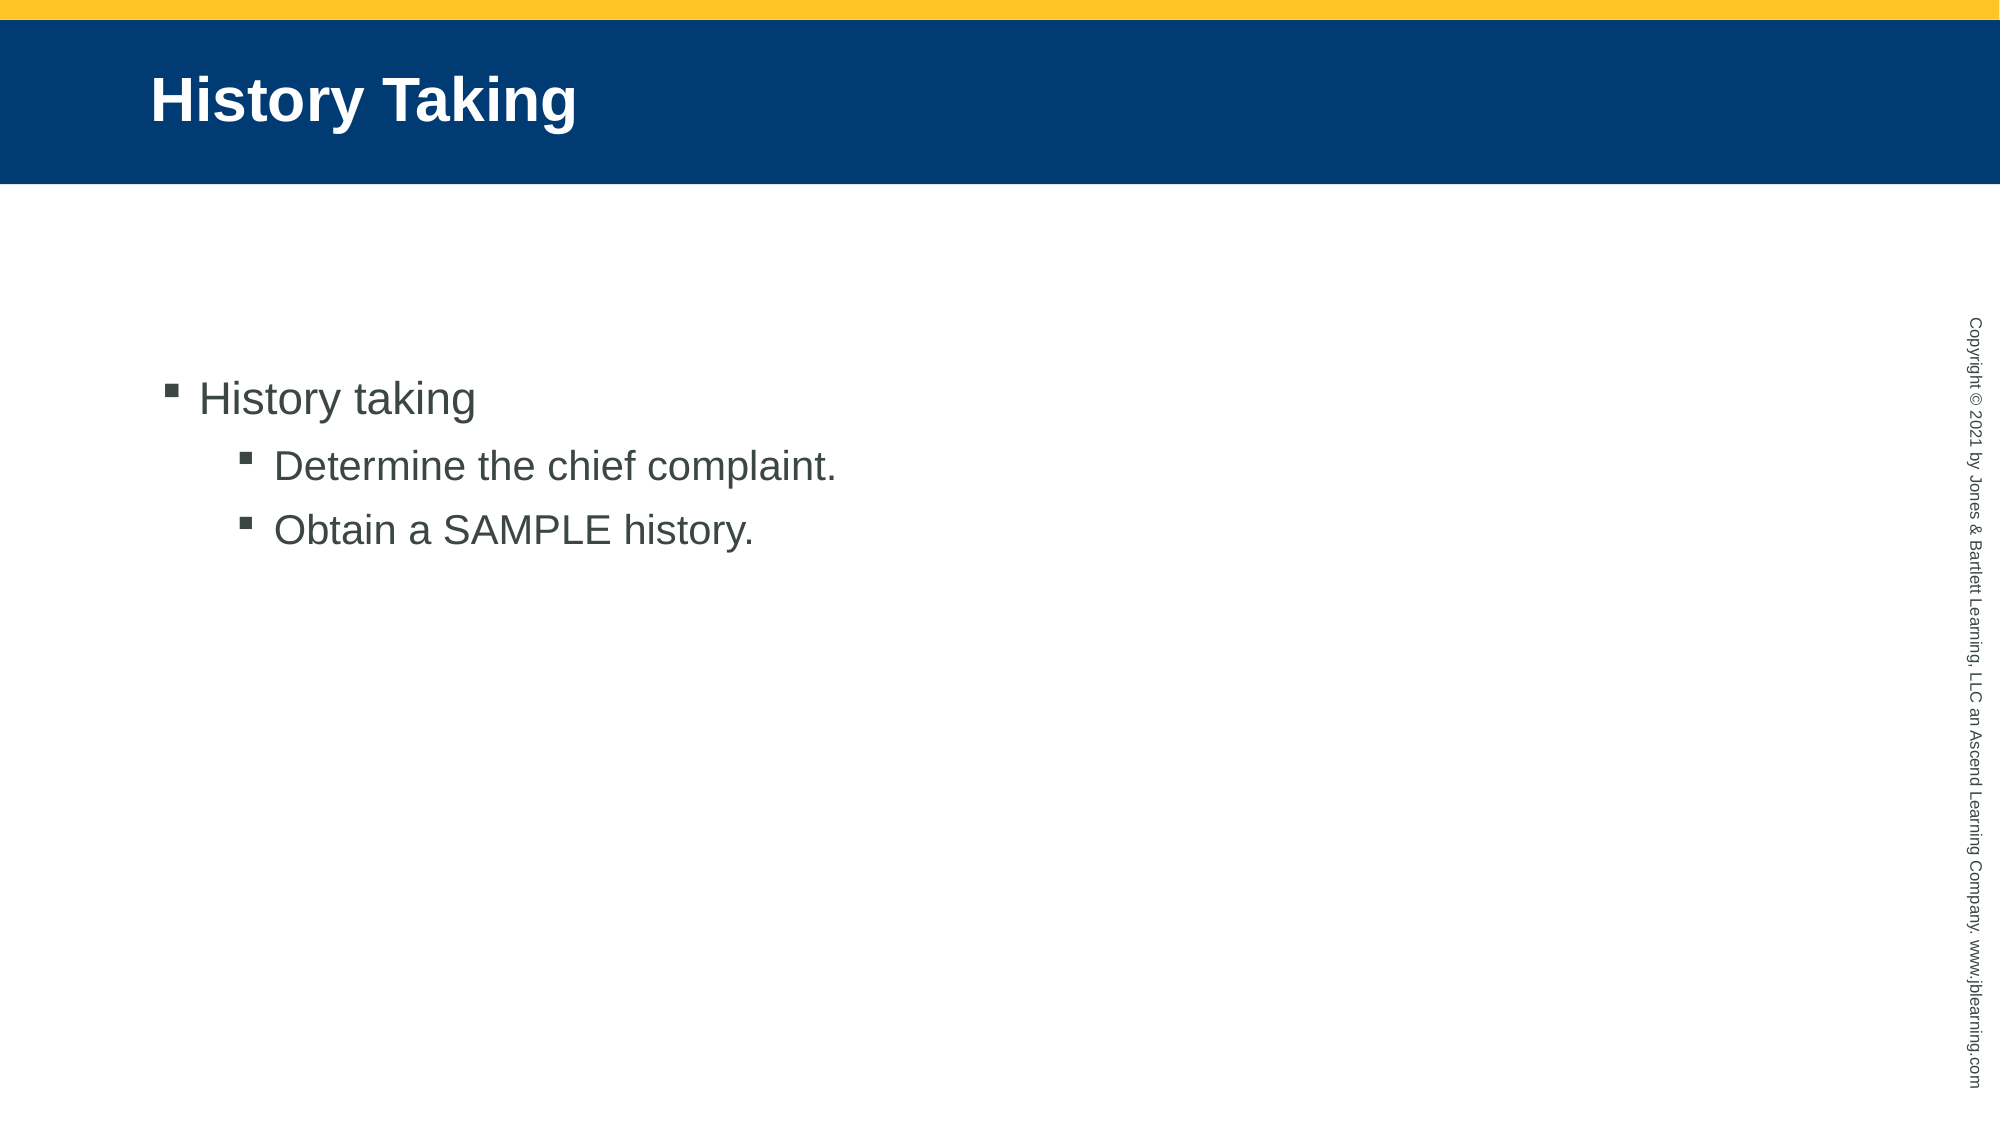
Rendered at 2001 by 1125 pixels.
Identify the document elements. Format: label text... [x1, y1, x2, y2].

list History taking Determine the chief complaint. Obtain a SAMPLE history. [146, 361, 1859, 1016]
title History Taking [0, 19, 2000, 185]
